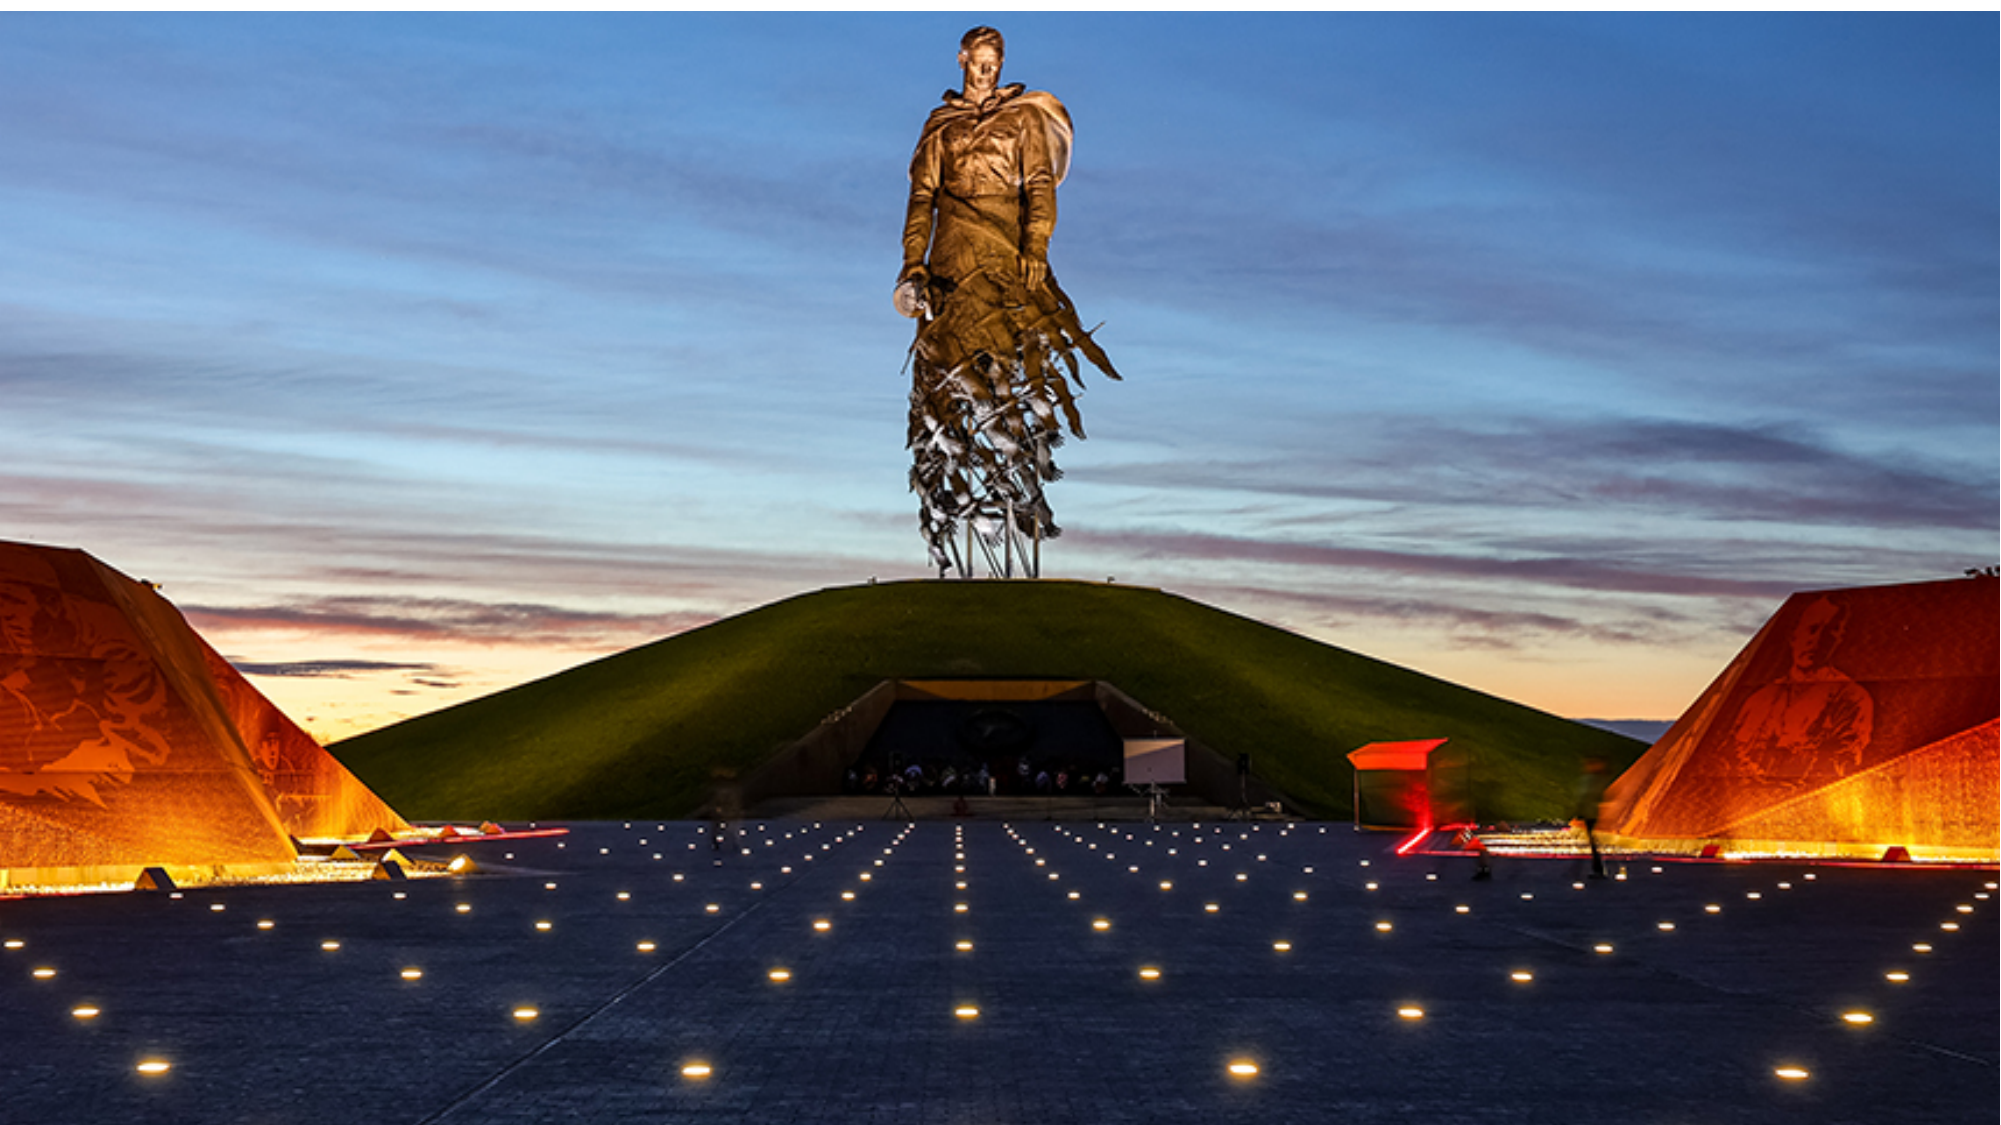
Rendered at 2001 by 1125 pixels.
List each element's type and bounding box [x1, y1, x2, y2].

list [0, 11, 2000, 1125]
